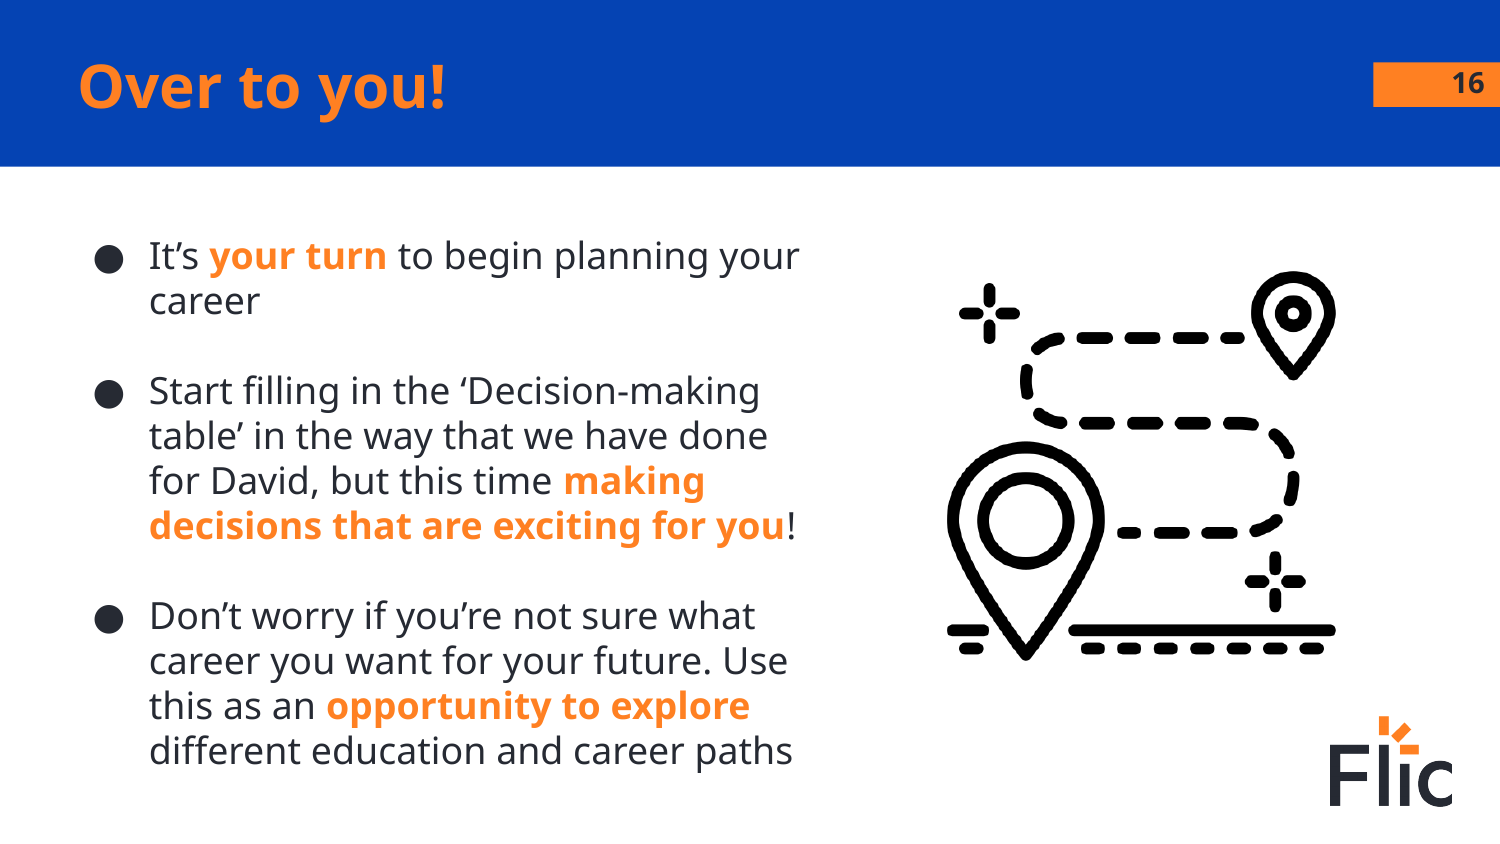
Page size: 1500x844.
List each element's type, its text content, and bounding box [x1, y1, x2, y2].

picture [831, 156, 1452, 807]
slide_number 16 [1410, 49, 1500, 115]
text_box It’s your turn to begin planning your career Start filling in the ‘Decision-making table’ in the way that we have done for David, but this time making decisions that are exciting for you! Don’t worry if you’re not sure what career you want for your future. Use this as an opportunity to explore different education and career paths [59, 217, 818, 788]
title Over to you! [62, 41, 1238, 127]
